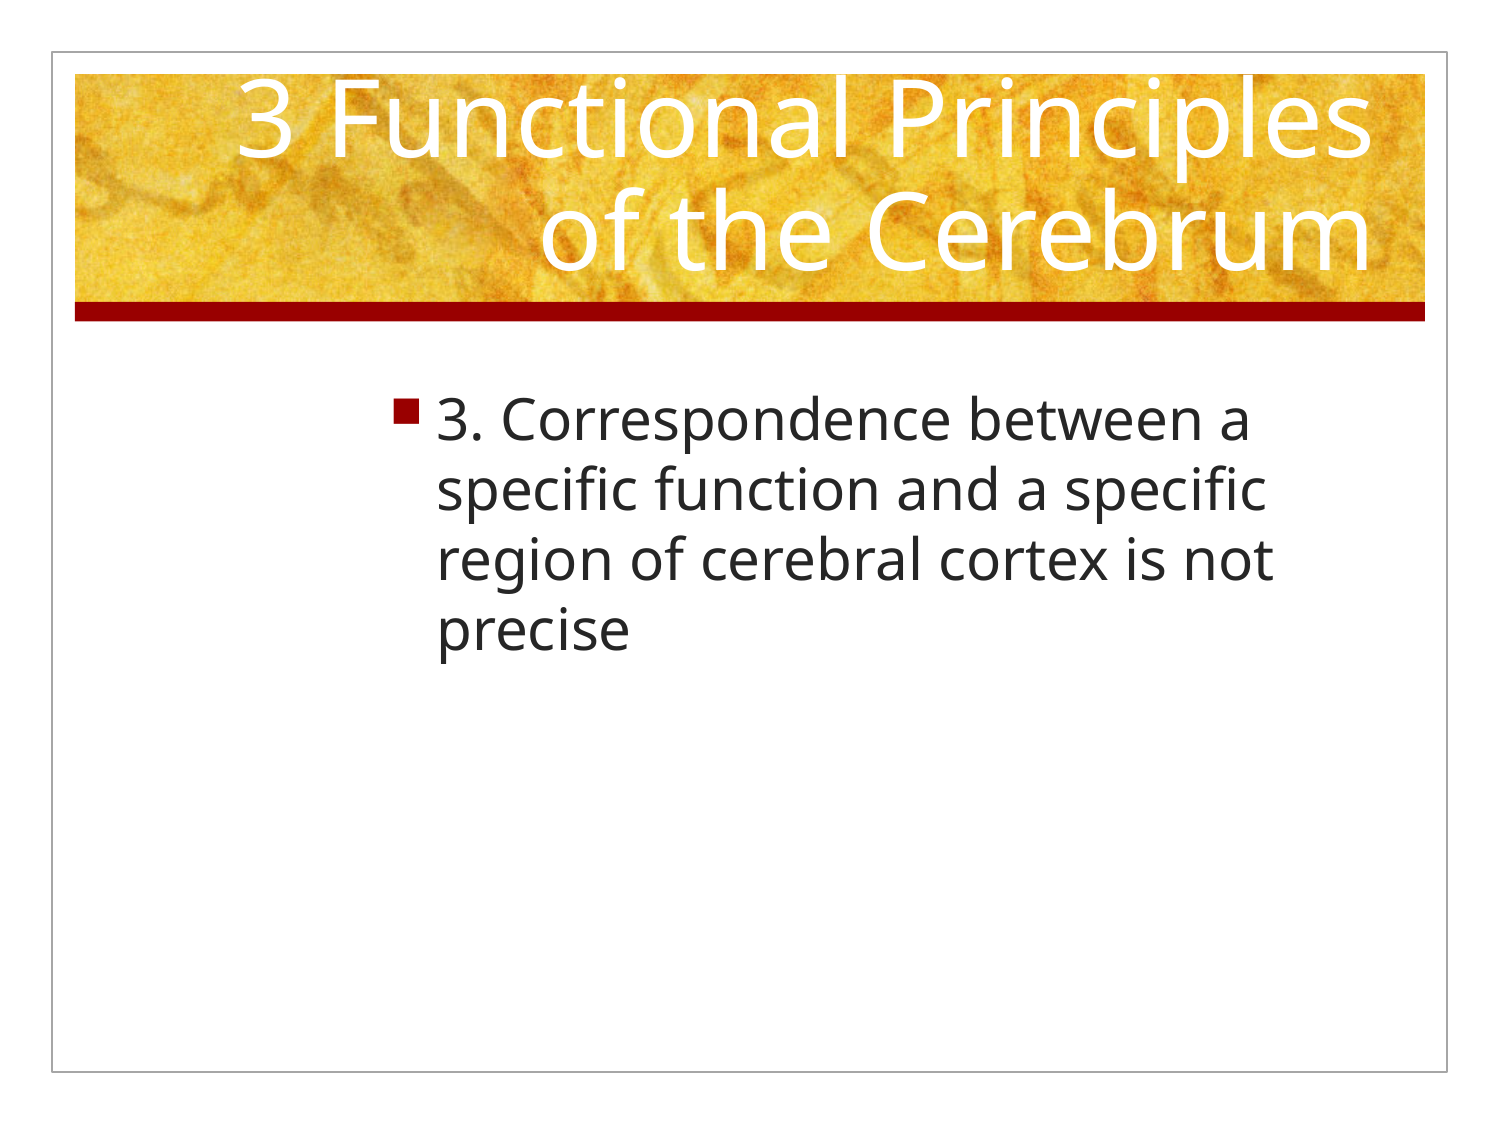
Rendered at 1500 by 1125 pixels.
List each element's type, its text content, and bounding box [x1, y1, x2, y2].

list 3. Correspondence between a specific function and a specific region of cerebral cortex is not precise [375, 375, 1392, 1005]
title 3 Functional Principles of the Cerebrum [108, 74, 1392, 292]
picture [75, 74, 1425, 301]
